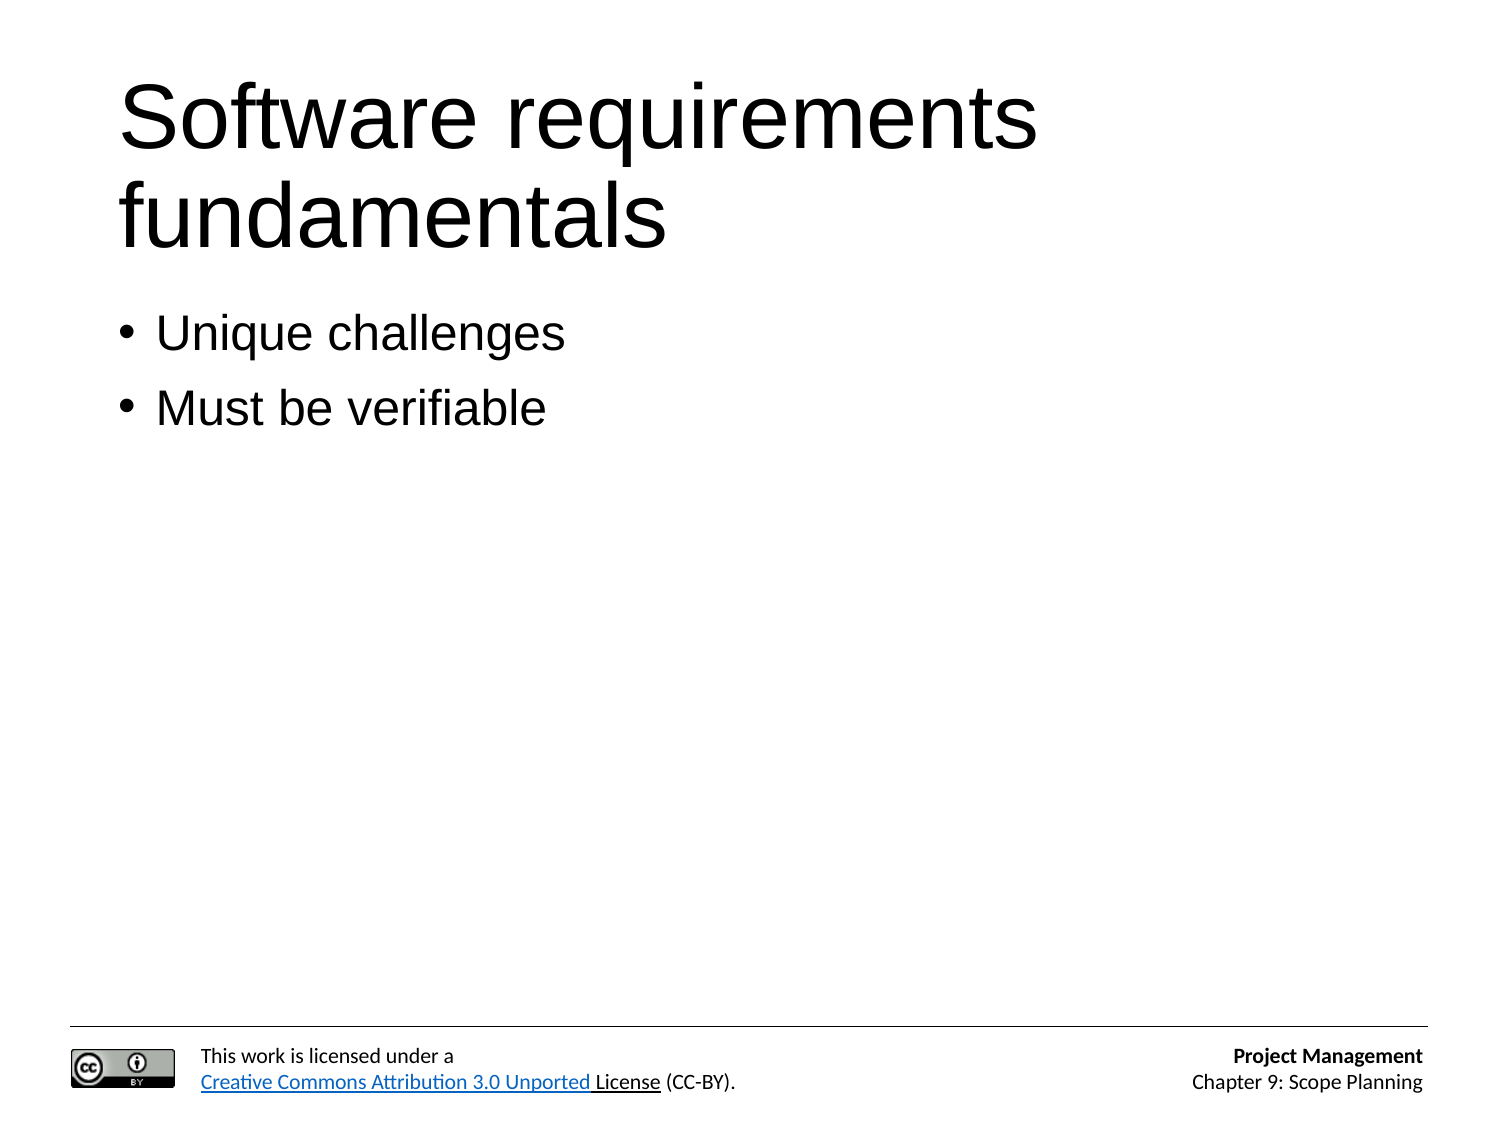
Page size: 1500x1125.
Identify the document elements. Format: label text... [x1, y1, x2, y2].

picture [71, 1049, 175, 1088]
title Software requirements fundamentals [103, 59, 1397, 278]
list Unique challenges Must be verifiable [103, 299, 1397, 1014]
